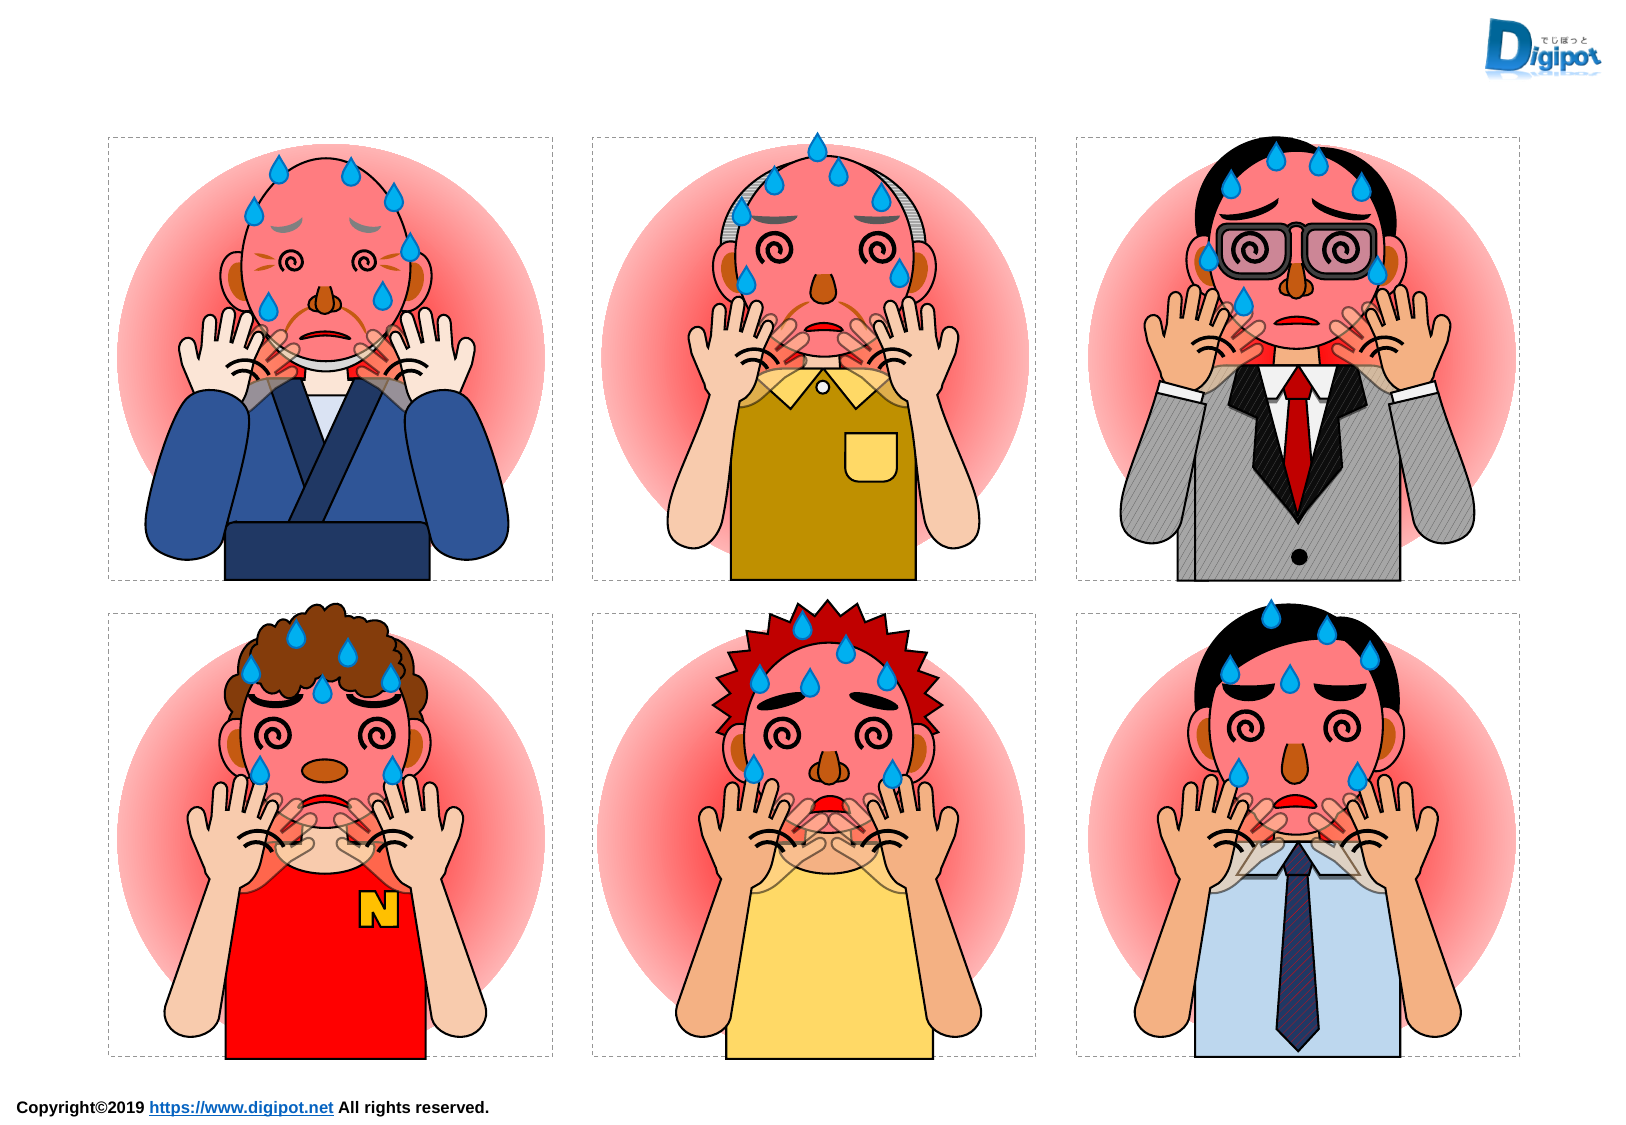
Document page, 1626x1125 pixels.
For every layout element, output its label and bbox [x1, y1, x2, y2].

text_box [1088, 137, 1516, 581]
text_box [1088, 600, 1516, 1057]
text_box [117, 603, 545, 1059]
text_box [601, 133, 1029, 580]
text_box [597, 600, 1025, 1059]
text_box [117, 144, 545, 580]
picture [1485, 18, 1602, 82]
